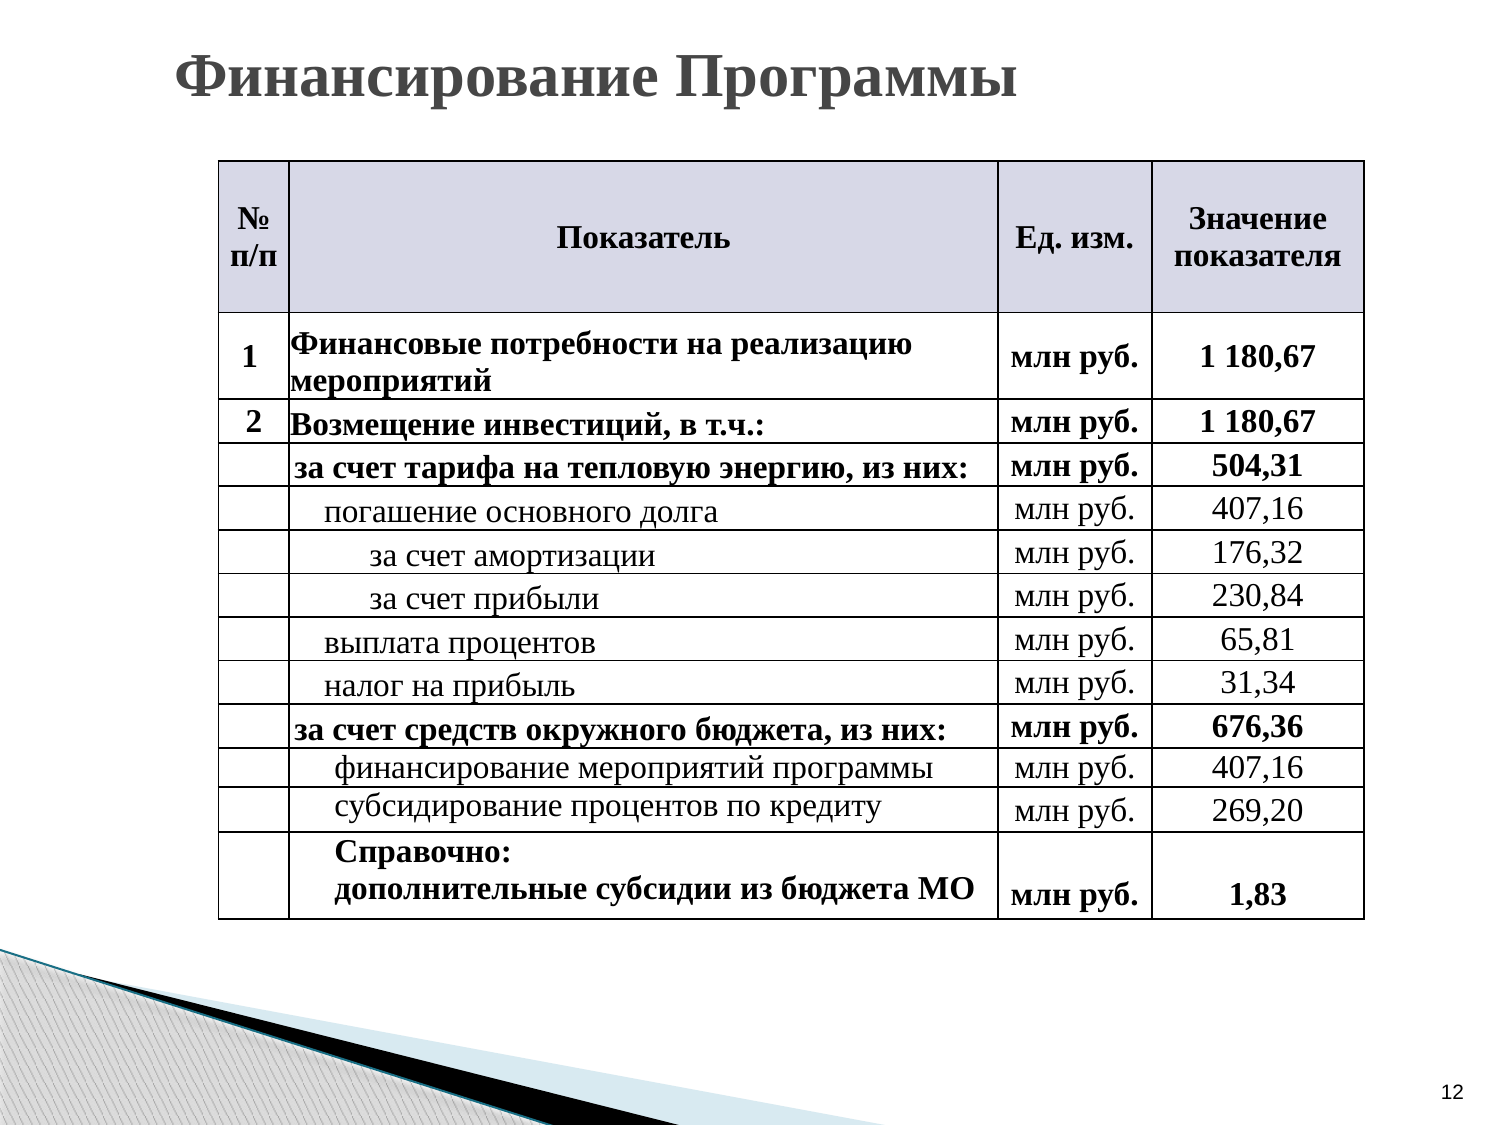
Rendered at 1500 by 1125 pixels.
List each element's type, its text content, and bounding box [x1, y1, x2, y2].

table_cell 2 [219, 400, 288, 442]
table_cell 1,83 [1153, 833, 1363, 918]
table_cell млн руб. [999, 788, 1151, 831]
table_header Ед. изм. [999, 162, 1151, 312]
table_cell млн руб. [999, 618, 1151, 660]
table_cell 1 180,67 [1153, 400, 1363, 442]
table_cell млн руб. [999, 833, 1151, 918]
table_cell 504,31 [1153, 444, 1363, 485]
table_cell млн руб. [999, 313, 1151, 398]
table_cell млн руб. [999, 444, 1151, 485]
slide_number 12 [1418, 1051, 1479, 1112]
table_cell 65,81 [1153, 618, 1363, 660]
table_cell 1 [219, 313, 288, 398]
table_cell Возмещение инвестиций, в т.ч.: [290, 400, 997, 442]
table_cell 407,16 [1153, 487, 1363, 529]
table_cell за счет тарифа на тепловую энергию, из них: [290, 444, 997, 485]
title Финансирование Программы [159, 19, 1500, 138]
table_cell Справочно: дополнительные субсидии из бюджета МО [290, 833, 997, 918]
table_header Показатель [290, 162, 997, 312]
table_cell млн руб. [999, 705, 1151, 747]
table_cell [219, 618, 288, 660]
table_cell млн руб. [999, 487, 1151, 529]
table_header Значение показателя [1153, 162, 1363, 312]
table_cell 407,16 [1153, 749, 1363, 786]
table_cell субсидирование процентов по кредиту [290, 788, 997, 831]
table_cell за счет прибыли [290, 574, 997, 616]
table_cell 176,32 [1153, 531, 1363, 573]
table_cell млн руб. [999, 531, 1151, 573]
table_cell 1 180,67 [1153, 313, 1363, 398]
table_cell [219, 749, 288, 786]
table_cell [219, 833, 288, 918]
table_cell млн руб. [999, 661, 1151, 703]
table_cell 676,36 [1153, 705, 1363, 747]
table_cell млн руб. [999, 400, 1151, 442]
table_cell 230,84 [1153, 574, 1363, 616]
table_cell [219, 574, 288, 616]
table_header № п/п [219, 162, 288, 312]
table_cell налог на прибыль [290, 661, 997, 703]
table_cell 269,20 [1153, 788, 1363, 831]
table_cell [219, 531, 288, 573]
table_cell погашение основного долга [290, 487, 997, 529]
table_cell выплата процентов [290, 618, 997, 660]
table_cell [219, 661, 288, 703]
table_cell [219, 444, 288, 485]
table_cell млн руб. [999, 749, 1151, 786]
table_cell за счет амортизации [290, 531, 997, 573]
table_cell [219, 487, 288, 529]
table_cell за счет средств окружного бюджета, из них: [290, 705, 997, 747]
table_cell 31,34 [1153, 661, 1363, 703]
table_cell Финансовые потребности на реализацию мероприятий [290, 313, 997, 398]
table_cell [219, 705, 288, 747]
table_cell финансирование мероприятий программы [290, 749, 997, 786]
table_cell млн руб. [999, 574, 1151, 616]
table_cell [219, 788, 288, 831]
